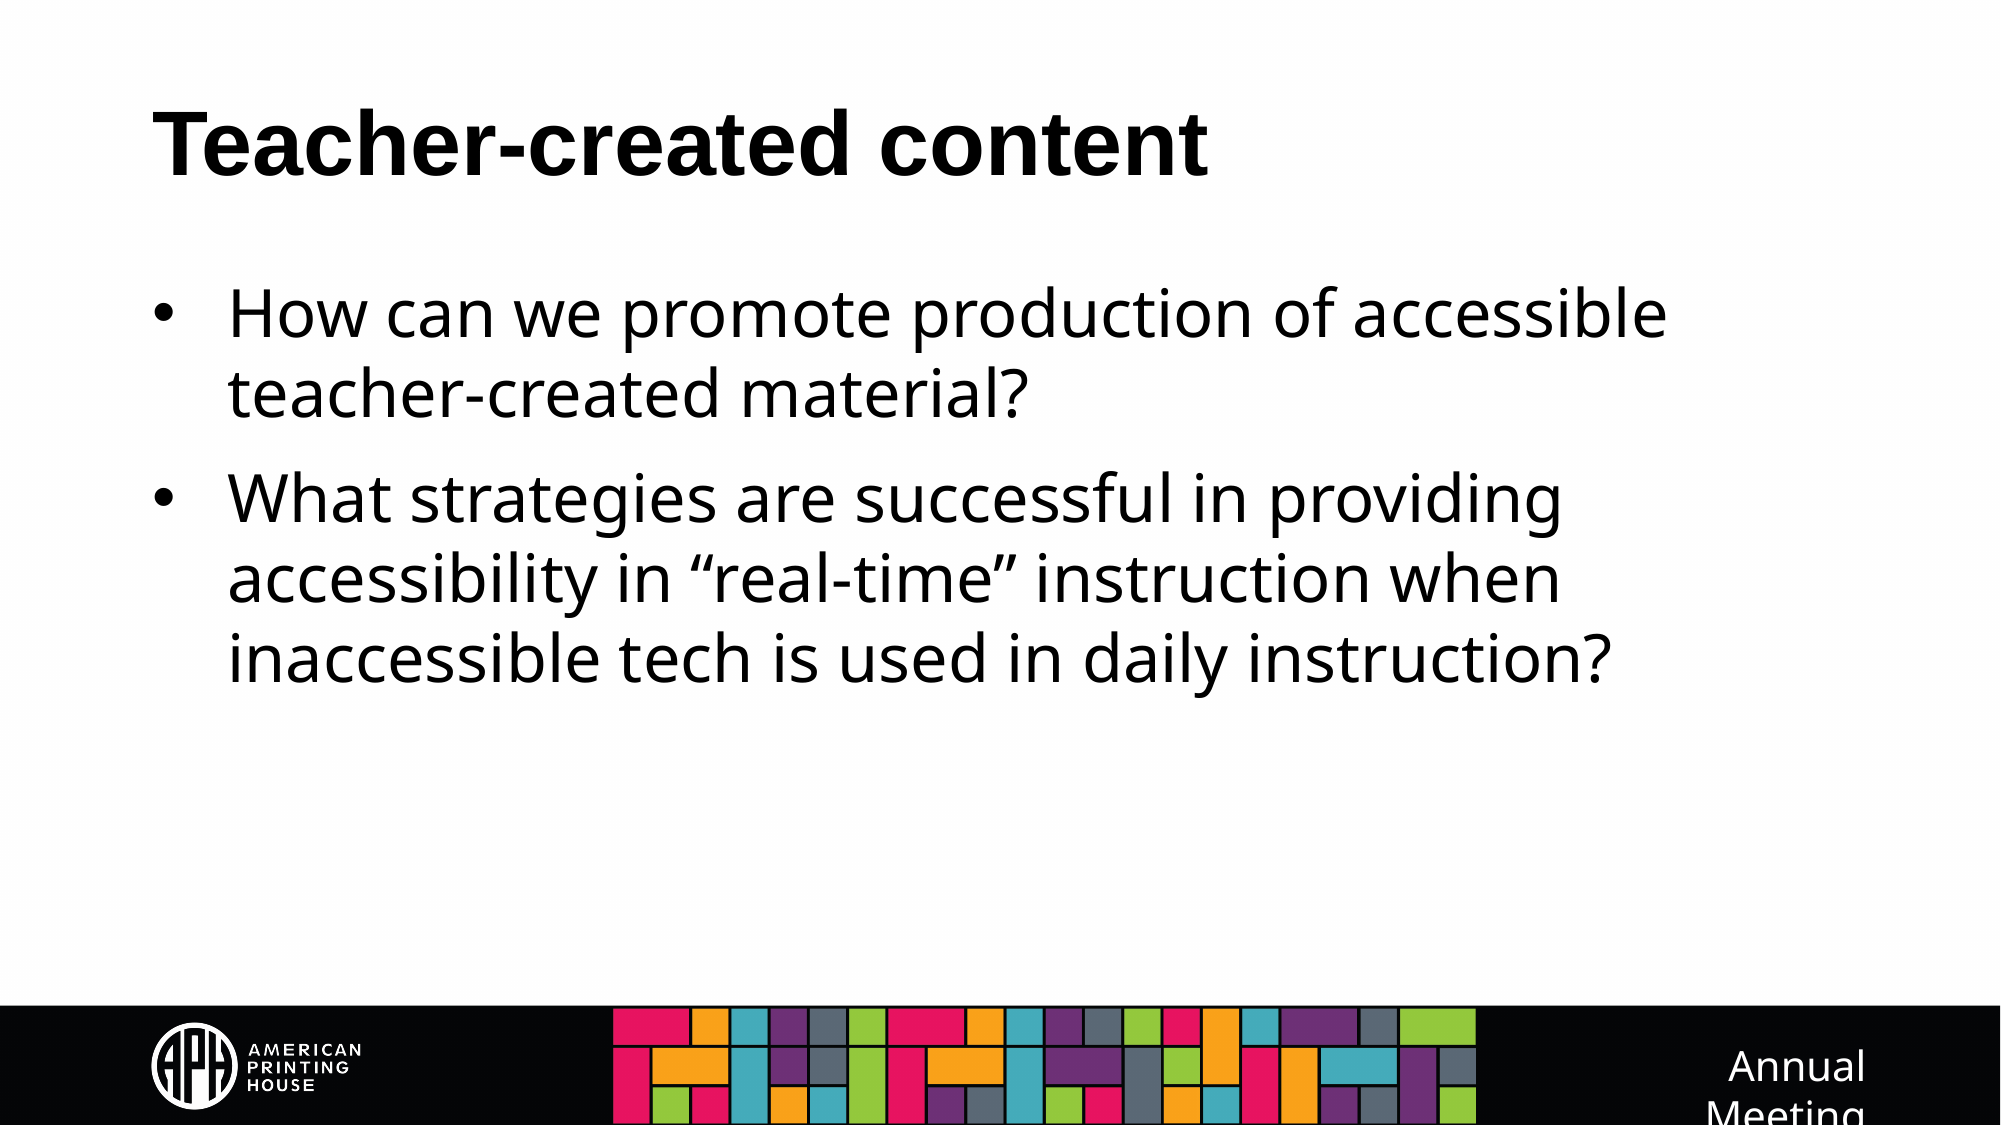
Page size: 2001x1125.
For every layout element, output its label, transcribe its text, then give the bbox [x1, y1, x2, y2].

picture [1821, 1111, 1833, 1125]
picture [1846, 1111, 1858, 1125]
picture [1711, 1105, 1719, 1125]
picture [0, 0, 2001, 1125]
title Teacher-created content [137, 59, 1863, 232]
picture [1771, 1111, 1783, 1118]
list How can we promote production of accessible teacher-created material? What strategies are successful in providing accessibility in “real-time” instruction when inaccessible tech is used in daily instruction? [137, 263, 1863, 909]
picture [1748, 1111, 1760, 1118]
picture [1727, 1107, 1734, 1125]
